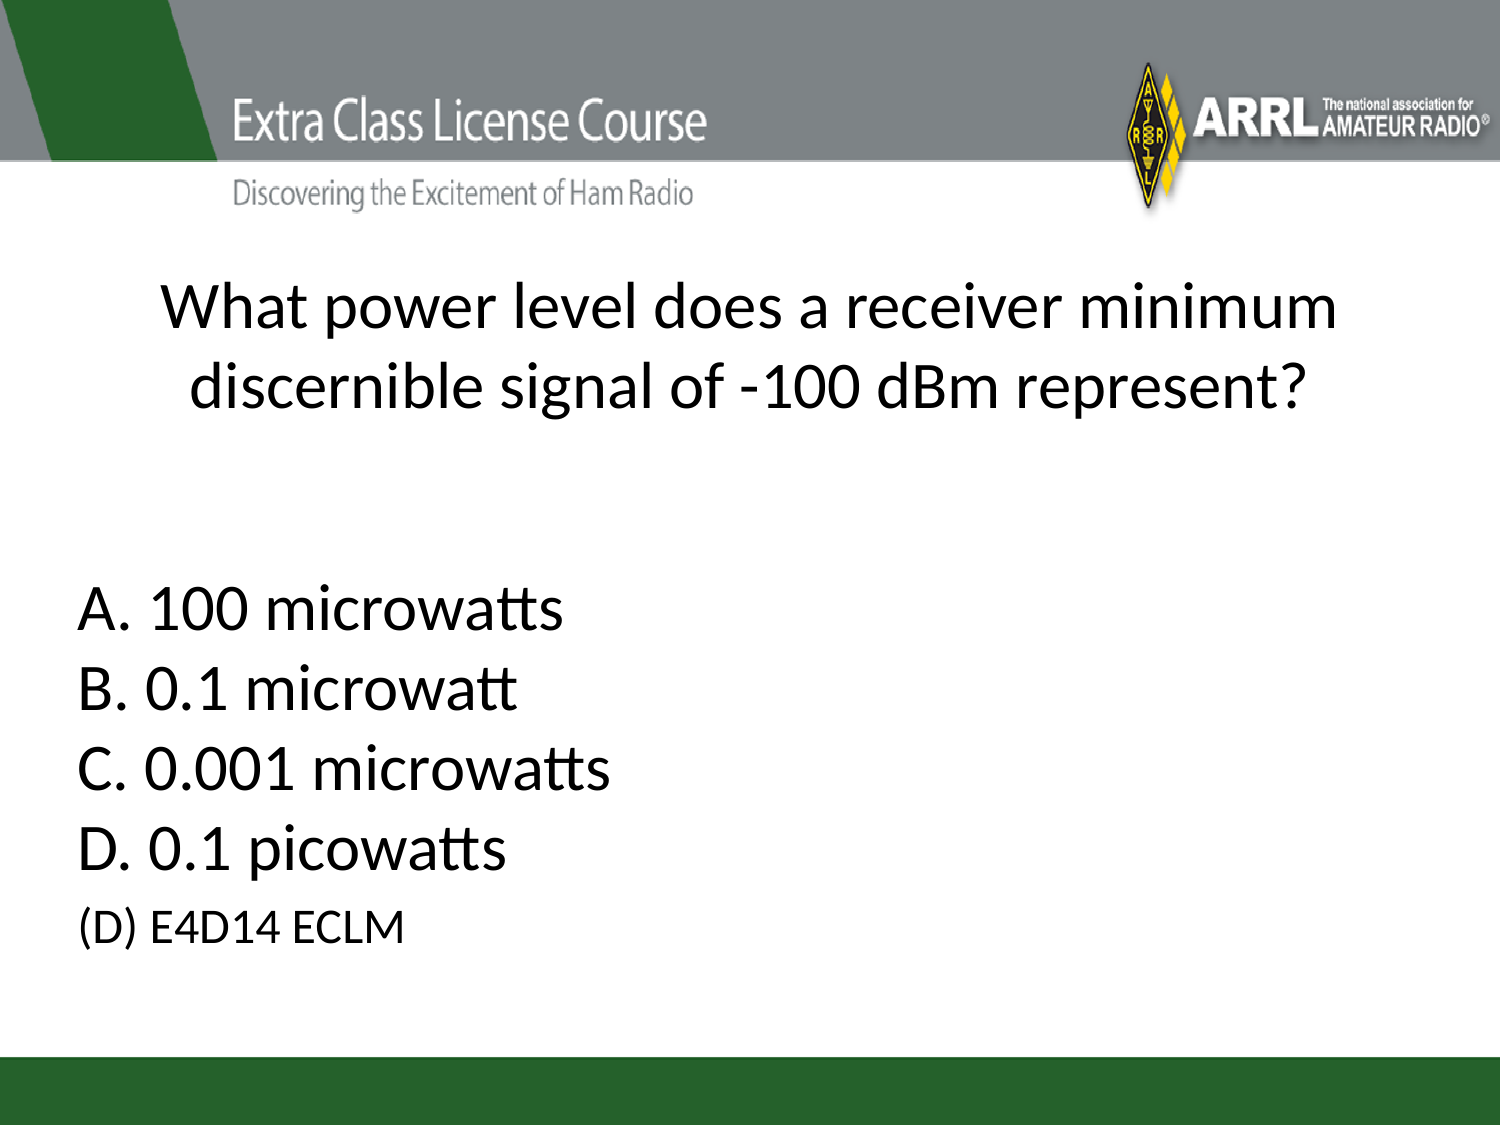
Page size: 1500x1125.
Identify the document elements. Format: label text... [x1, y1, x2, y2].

title What power level does a receiver minimum discernible signal of -100 dBm represent? [75, 254, 1425, 435]
picture [0, 0, 1500, 1125]
list A. 100 microwatts B. 0.1 microwatt C. 0.001 microwatts D. 0.1 picowatts (D) E4D14 ECLM [62, 556, 1413, 975]
